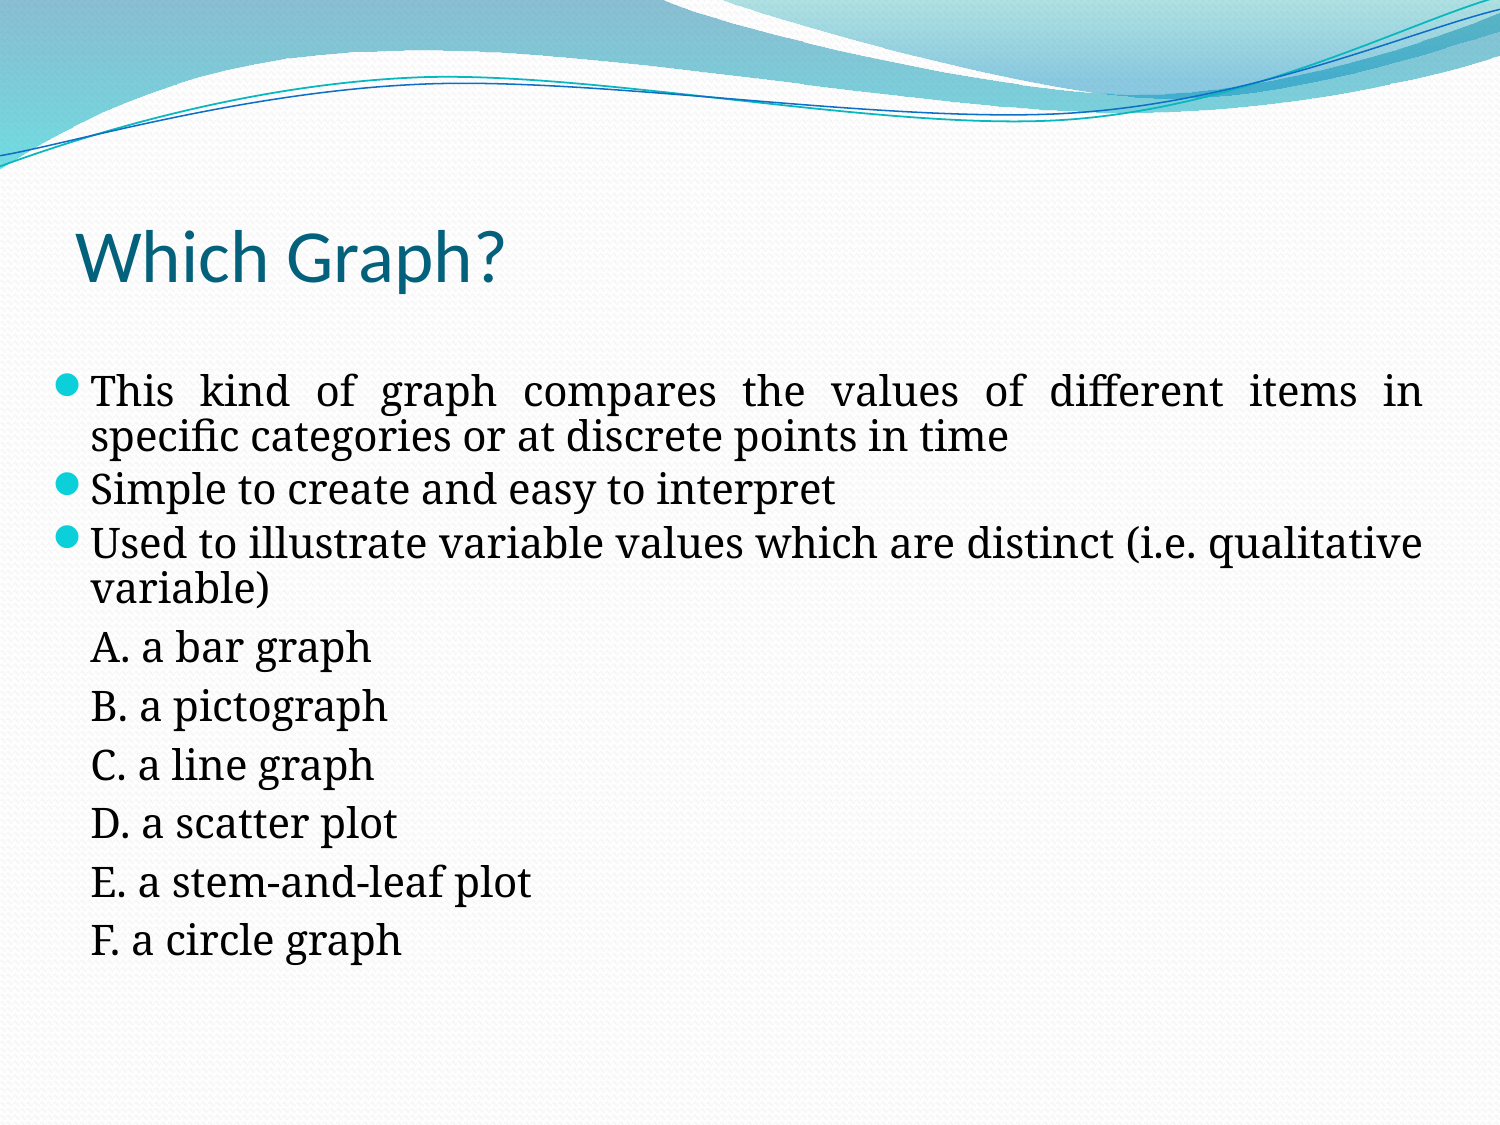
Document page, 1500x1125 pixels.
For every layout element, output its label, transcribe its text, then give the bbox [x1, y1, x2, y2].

title Which Graph? [75, 200, 1425, 362]
list This kind of graph compares the values of different items in specific categories or at discrete points in time Simple to create and easy to interpret Used to illustrate variable values which are distinct (i.e. qualitative variable) A. a bar graph B. a pictograph C. a line graph D. a scatter plot E. a stem-and-leaf plot F. a circle graph [37, 362, 1438, 975]
